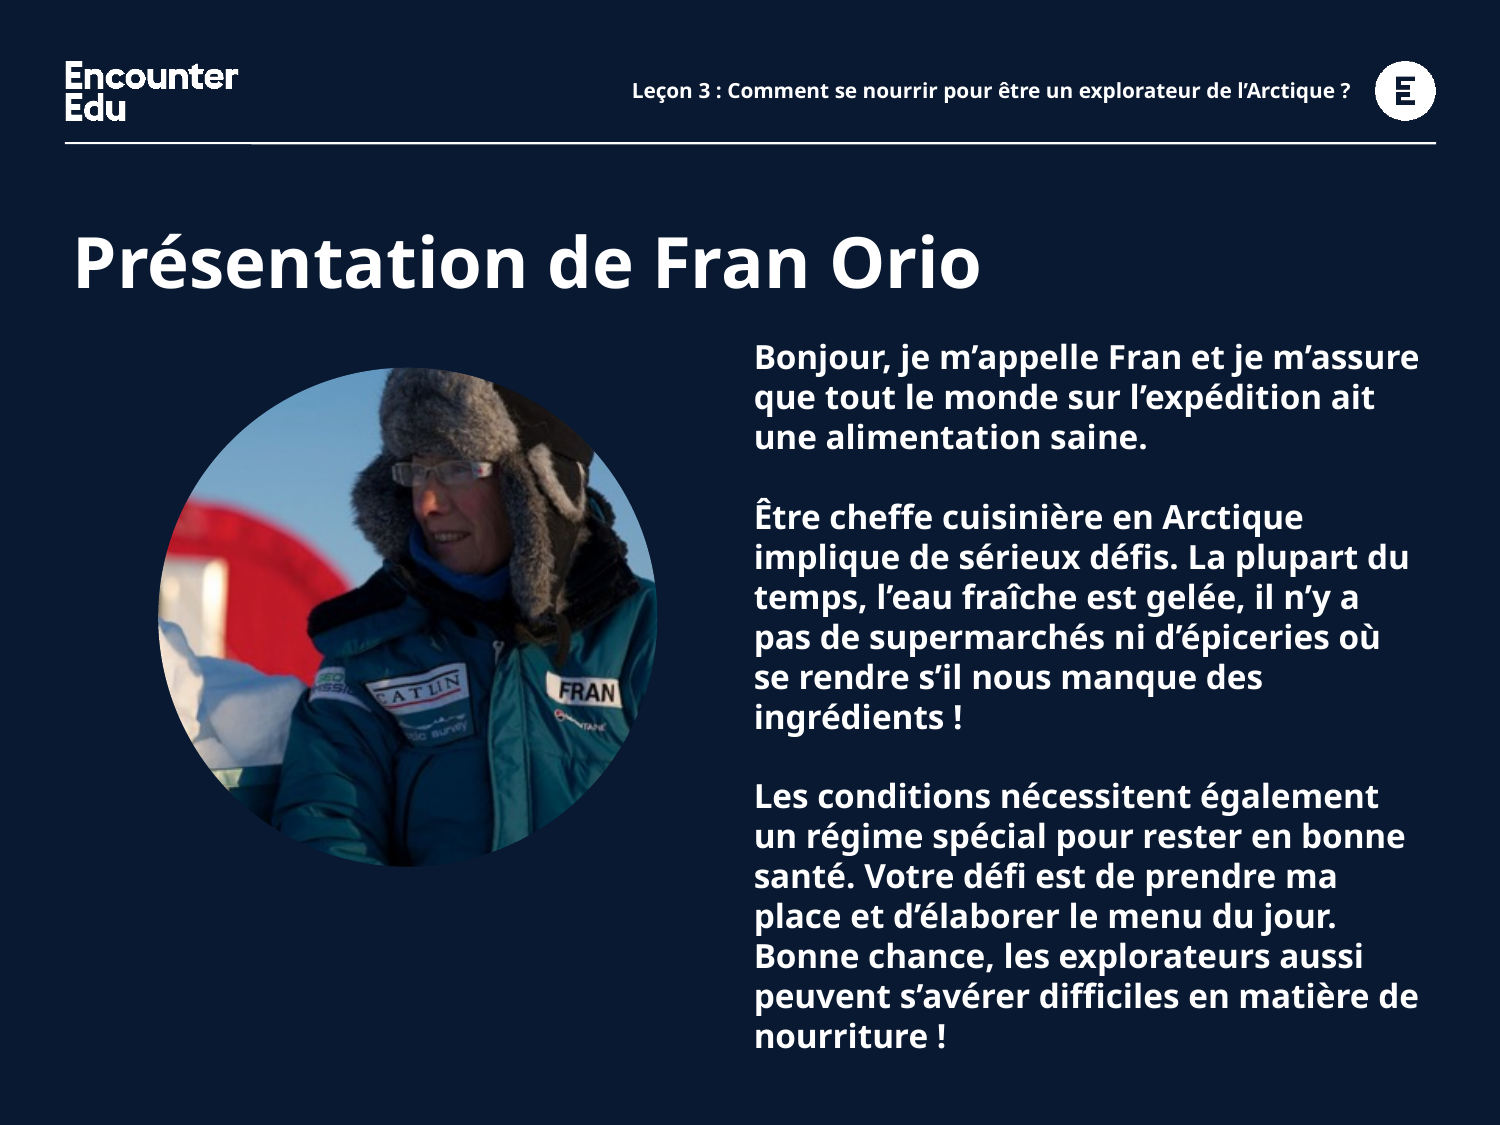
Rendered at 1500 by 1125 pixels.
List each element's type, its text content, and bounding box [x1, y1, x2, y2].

title Leçon 3 : Comment se nourrir pour être un explorateur de l’Arctique ? [611, 71, 1359, 113]
text_box Bonjour, je m’appelle Fran et je m’assure que tout le monde sur l’expédition ait une alimentation saine. Être cheffe cuisinière en Arctique implique de sérieux défis. La plupart du temps, l’eau fraîche est gelée, il n’y a pas de supermarchés ni d’épiceries où se rendre s’il nous manque des ingrédients ! Les conditions nécessitent également un régime spécial pour rester en bonne santé. Votre défi est de prendre ma place et d’élaborer le menu du jour. Bonne chance, les explorateurs aussi peuvent s’avérer difficiles en matière de nourriture ! [749, 332, 1427, 1059]
text_box [158, 367, 658, 867]
picture [1373, 59, 1437, 122]
picture [61, 59, 243, 122]
text_box Présentation de Fran Orio [65, 163, 1416, 368]
